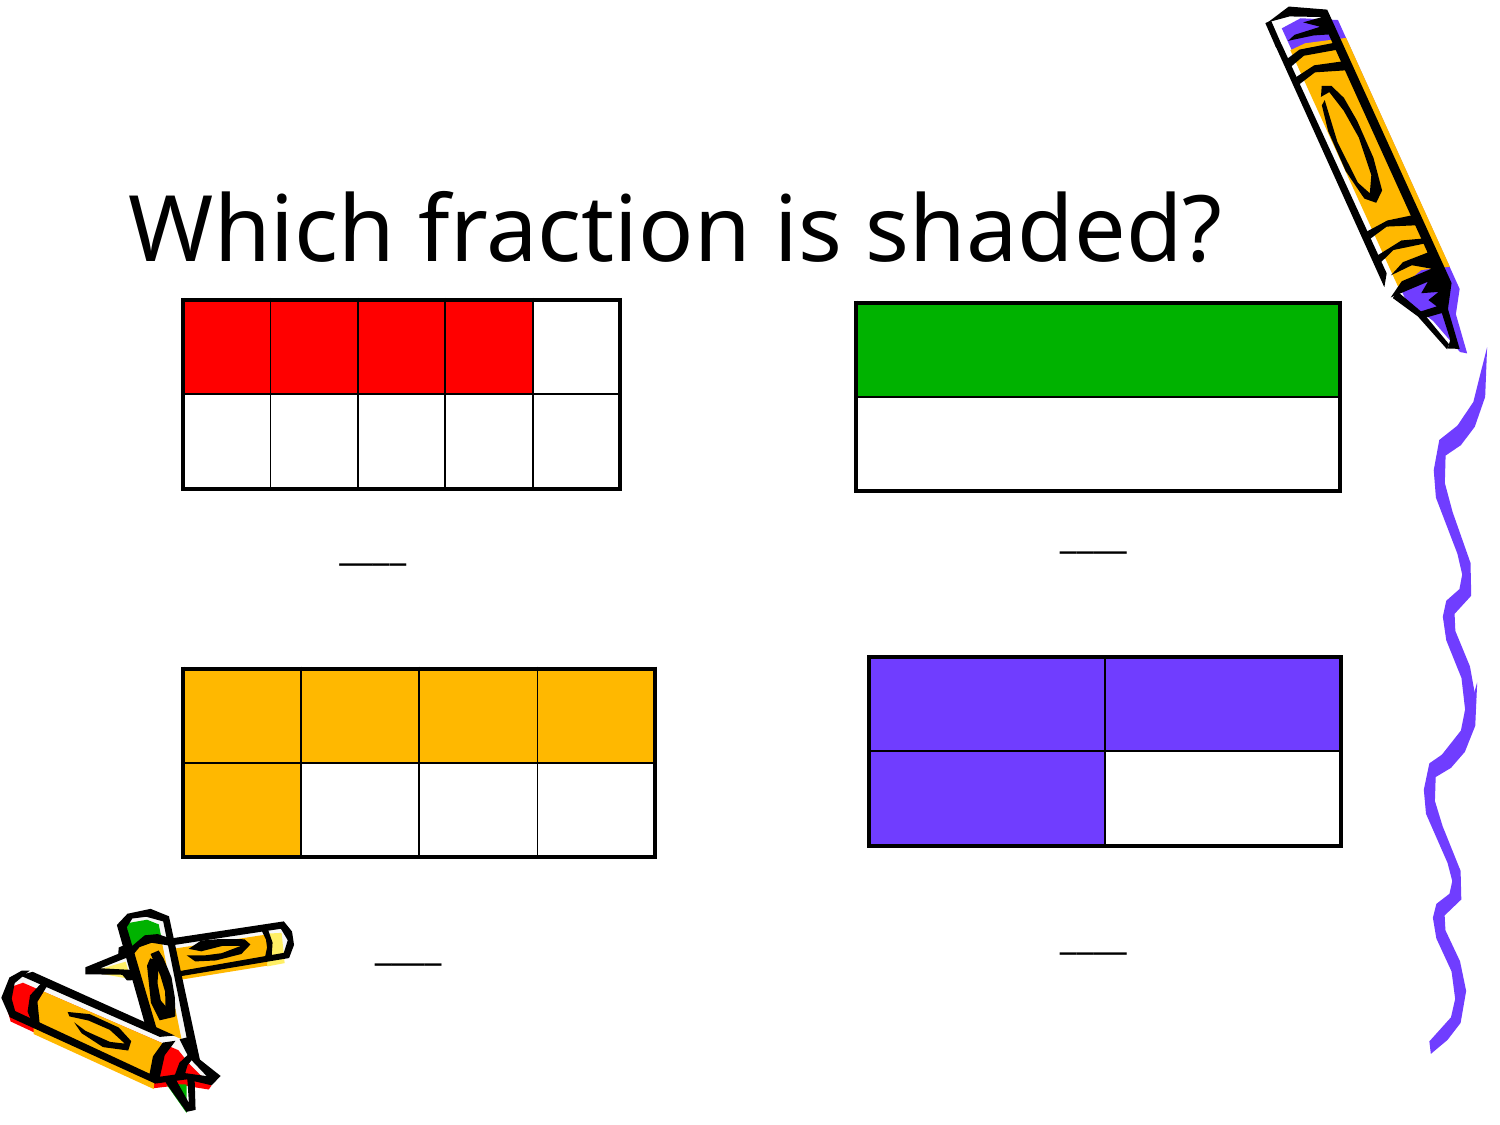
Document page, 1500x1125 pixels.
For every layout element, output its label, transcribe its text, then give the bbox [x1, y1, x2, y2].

table_cell [534, 395, 618, 487]
table_header [1106, 659, 1339, 750]
table_header [302, 671, 418, 762]
table_cell [446, 395, 532, 487]
table_cell [185, 395, 270, 487]
text_box ____ [360, 915, 490, 976]
table_cell [420, 764, 537, 855]
table_header [858, 305, 1338, 396]
table_header [871, 659, 1104, 750]
table_header [271, 302, 357, 393]
title Which fraction is shaded? [112, 24, 1240, 288]
table_header [534, 302, 618, 393]
table_cell [538, 764, 653, 855]
text_box ____ [324, 515, 455, 576]
text_box ____ [1045, 503, 1176, 564]
table_cell [271, 395, 357, 487]
table_header [185, 671, 300, 762]
table_header [538, 671, 653, 762]
table_header [446, 302, 532, 393]
table_cell [302, 764, 418, 855]
table_cell [1106, 752, 1339, 844]
table_cell [858, 398, 1338, 489]
table_header [359, 302, 444, 393]
table_cell [359, 395, 444, 487]
table_header [185, 302, 270, 393]
text_box ____ [1045, 904, 1176, 965]
table_cell [871, 752, 1104, 844]
table_header [420, 671, 537, 762]
table_cell [185, 764, 300, 855]
